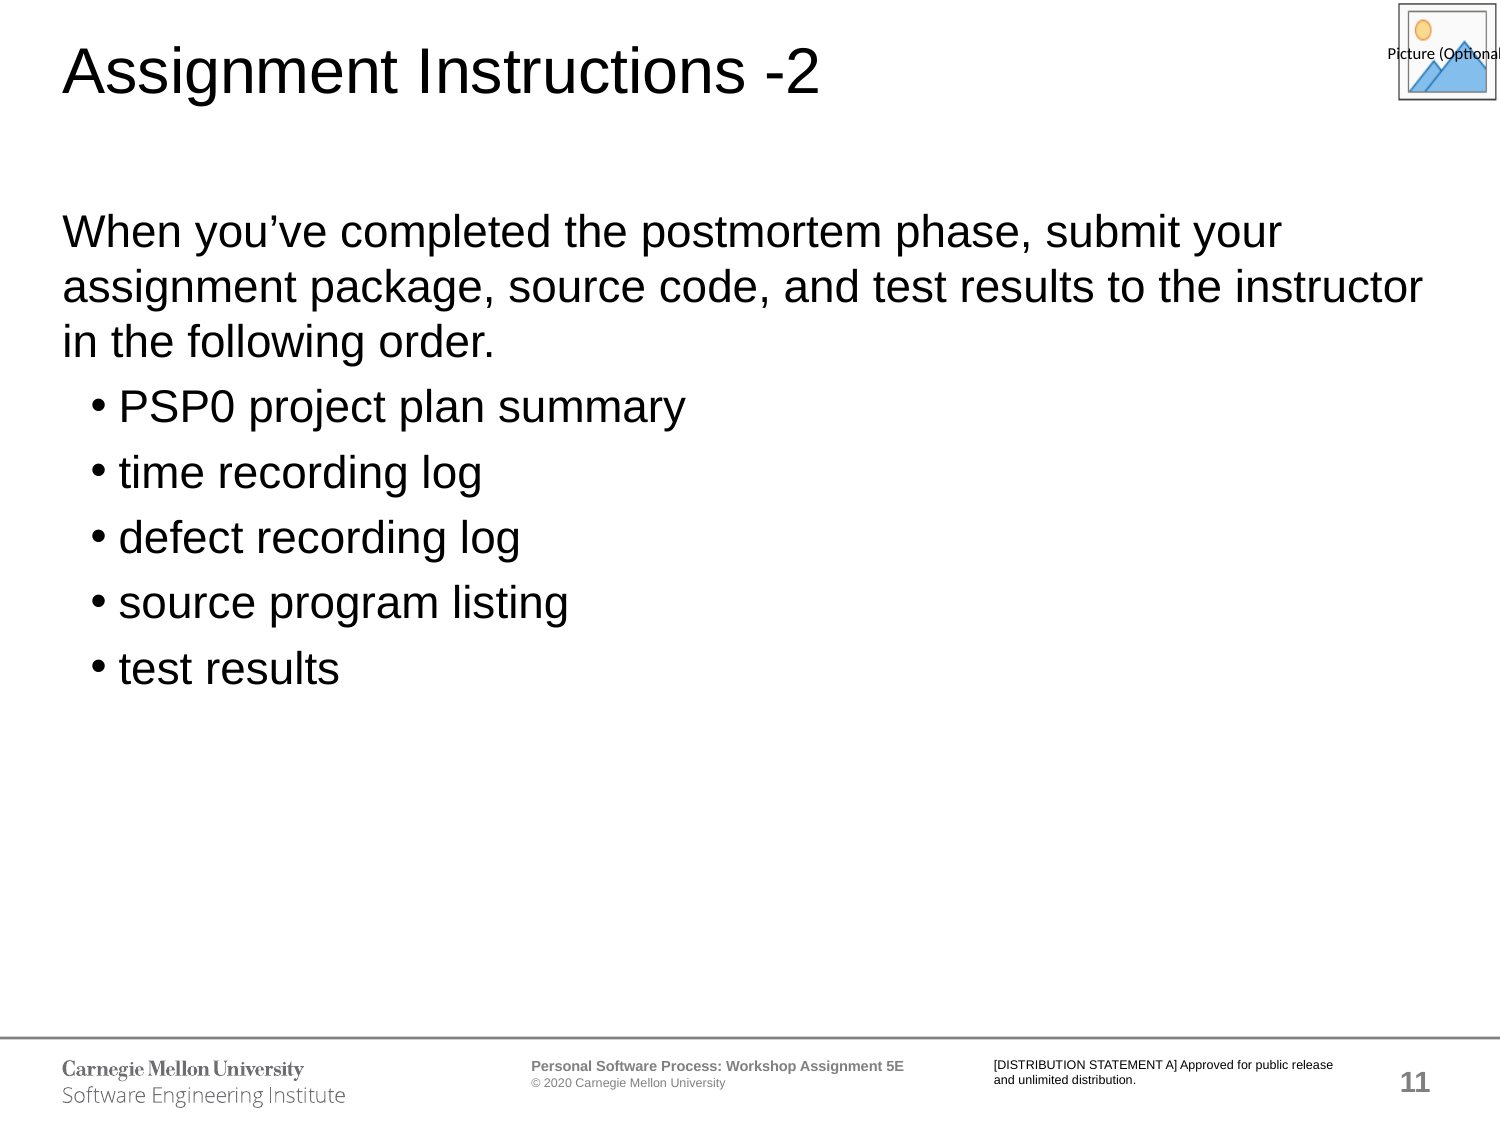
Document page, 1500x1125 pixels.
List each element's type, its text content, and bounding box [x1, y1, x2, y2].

picture [1394, 0, 1500, 105]
list When you’ve completed the postmortem phase, submit your assignment package, source code, and test results to the instructor in the following order. PSP0 project plan summary time recording log defect recording log source program listing test results [62, 201, 1431, 1000]
title Assignment Instructions -2 [62, 37, 1338, 182]
